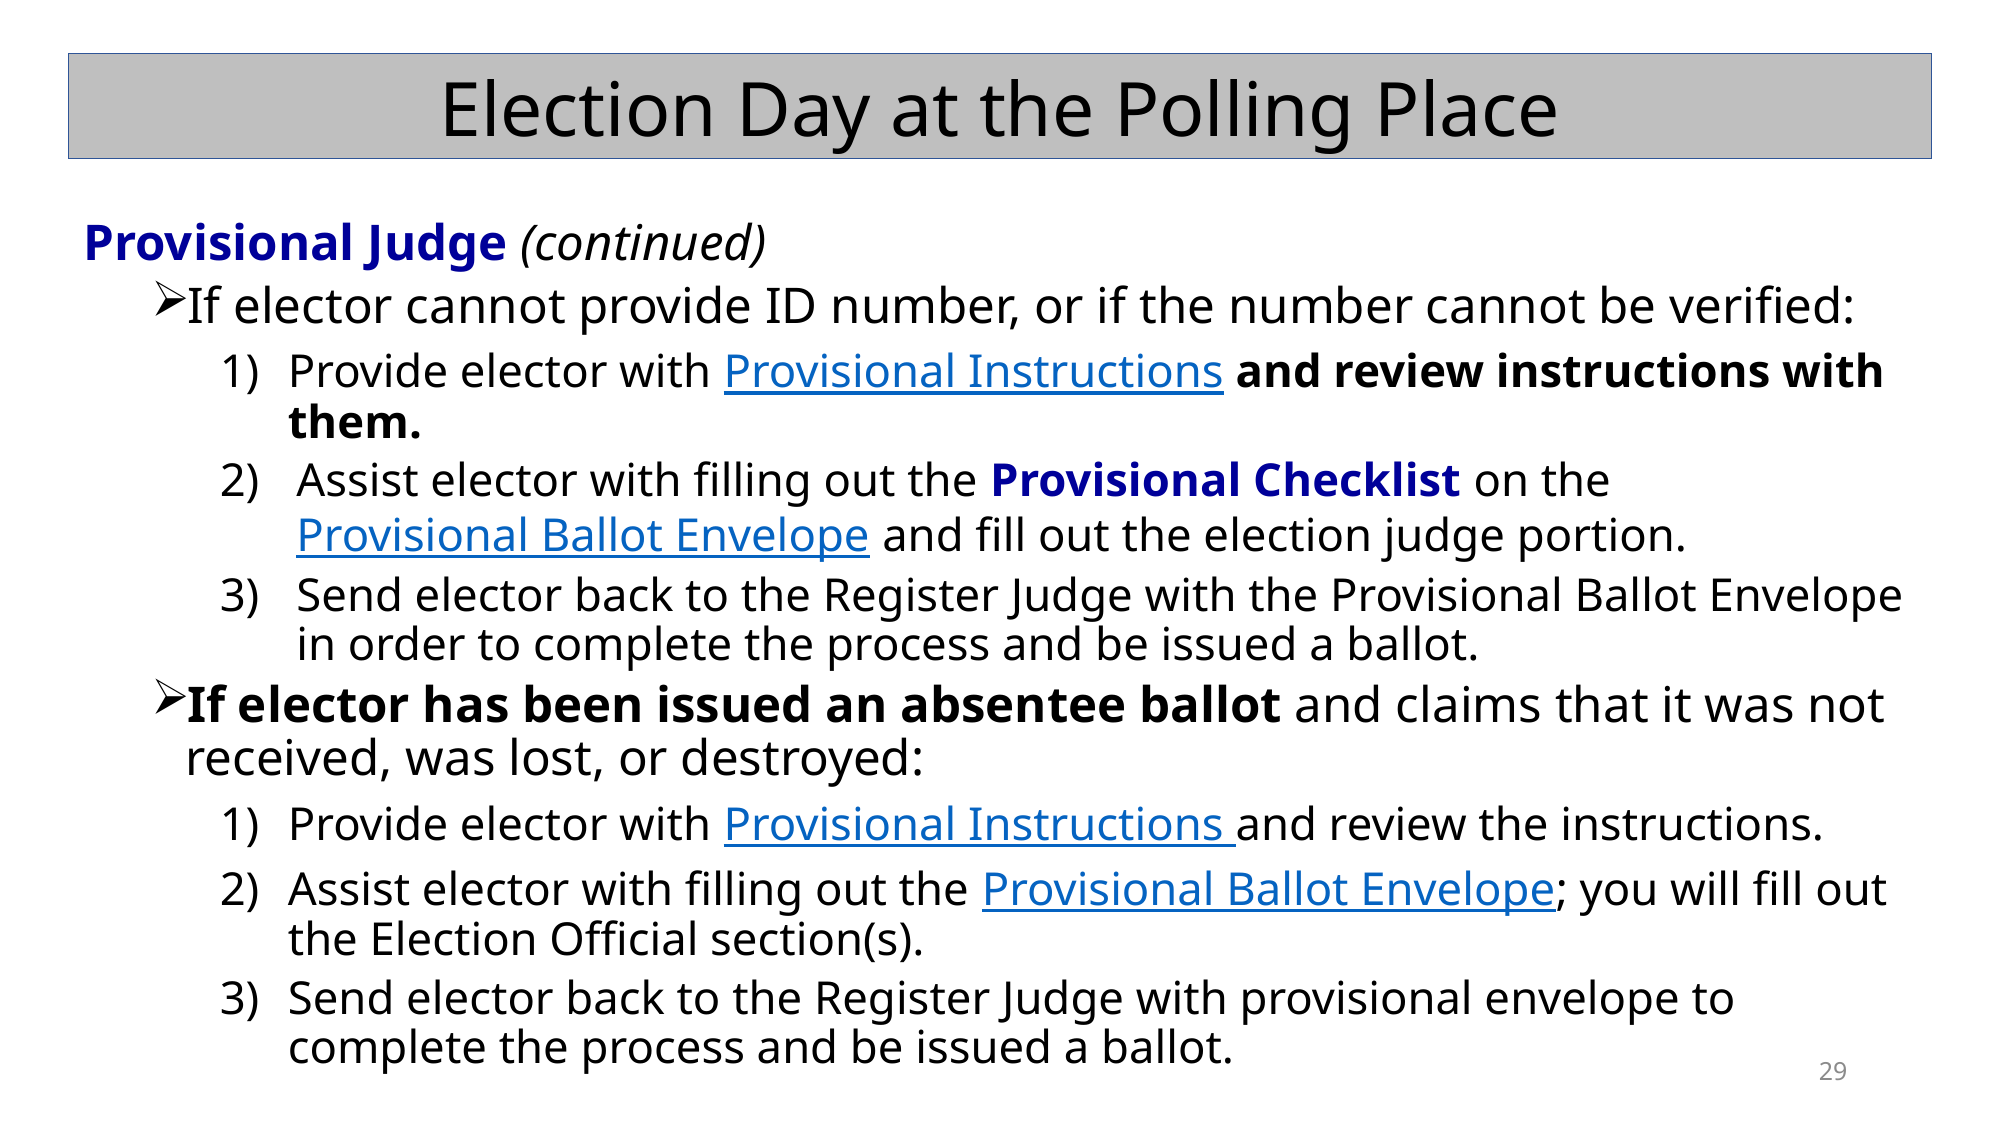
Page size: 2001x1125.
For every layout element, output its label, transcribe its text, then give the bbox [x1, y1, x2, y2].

text_box Election Day at the Polling Place [68, 53, 1932, 159]
slide_number 29 [1412, 1042, 1863, 1103]
list Provisional Judge (continued) If elector cannot provide ID number, or if the number cannot be verified: Provide elector with Provisional Instructions and review instructions with them. Assist elector with filling out the Provisional Checklist on the Provisional Ballot Envelope and fill out the election judge portion. Send elector back to the Register Judge with the Provisional Ballot Envelope in order to complete the process and be issued a ballot. If elector has been issued an absentee ballot and claims that it was not received, was lost, or destroyed: Provide elector with Provisional Instructions and review the instructions. Assist elector with filling out the Provisional Ballot Envelope; you will fill out the Election Official section(s). Send elector back to the Register Judge with provisional envelope to complete the process and be issued a ballot. [68, 210, 1921, 1091]
